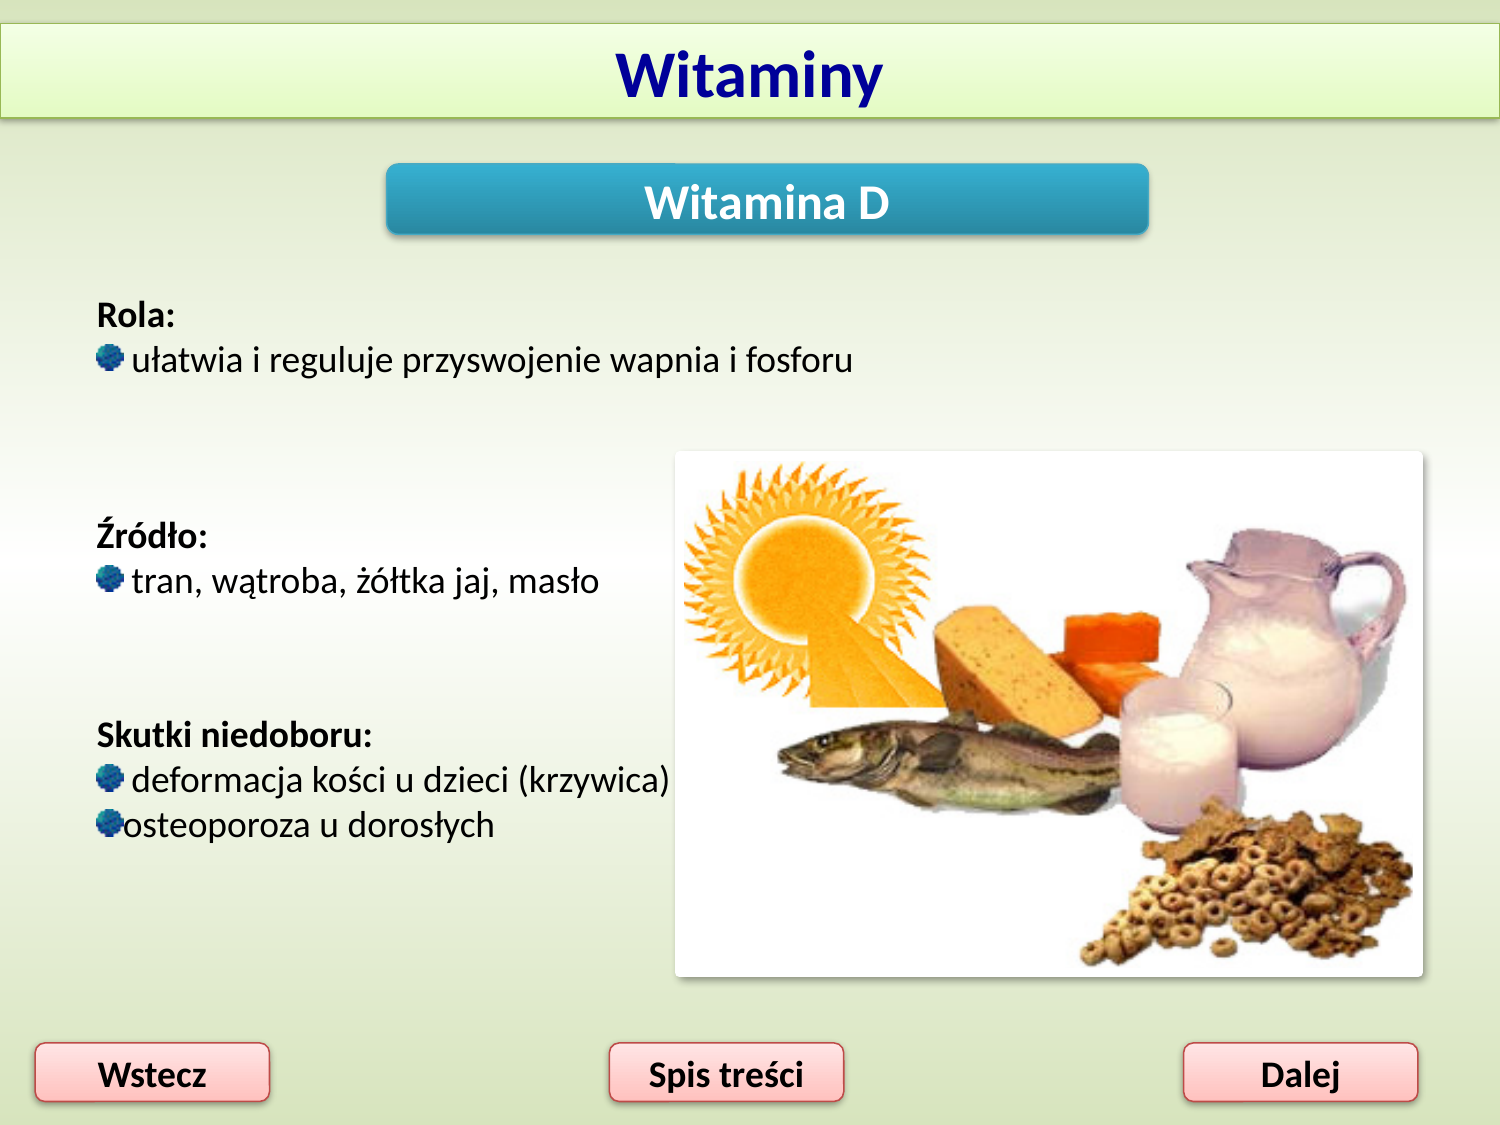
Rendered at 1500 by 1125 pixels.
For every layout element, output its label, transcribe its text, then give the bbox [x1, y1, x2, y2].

picture [96, 764, 124, 792]
picture [96, 565, 124, 592]
text_box Dalej [1182, 1042, 1419, 1103]
text_box Rola: ułatwia i reguluje przyswojenie wapnia i fosforu [82, 282, 903, 388]
text_box Źródło: tran, wątroba, żółtka jaj, masło [81, 503, 676, 609]
text_box Spis treści [608, 1042, 845, 1103]
text_box Wstecz [34, 1042, 271, 1103]
text_box [678, 454, 1420, 975]
text_box Witamina D [385, 163, 1150, 236]
picture [96, 344, 124, 371]
text_box Witaminy [0, 23, 1500, 119]
picture [96, 809, 124, 837]
text_box Skutki niedoboru: deformacja kości u dzieci (krzywica) osteoporoza u dorosłych [82, 703, 676, 853]
